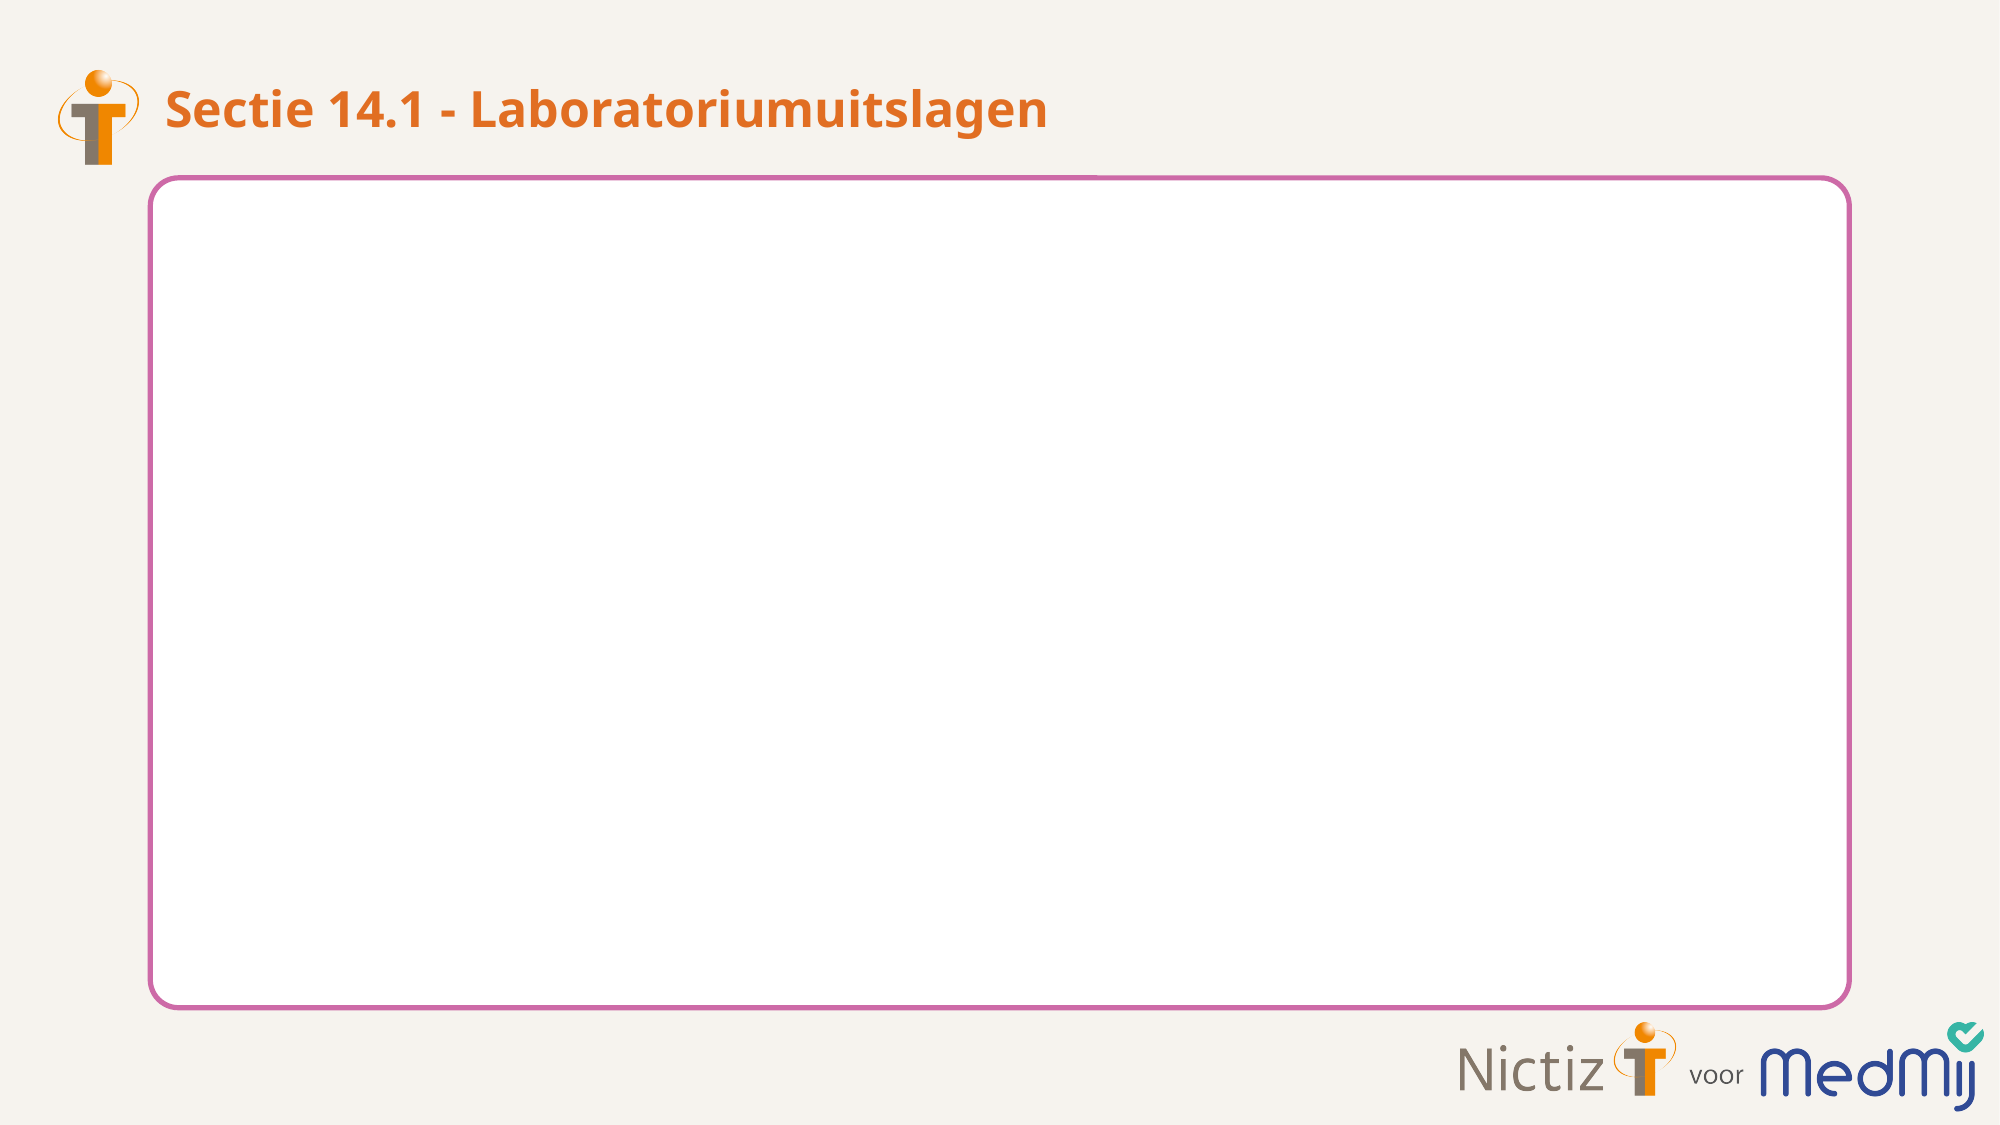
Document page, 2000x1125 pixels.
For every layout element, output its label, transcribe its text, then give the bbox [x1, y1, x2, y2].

picture [1457, 1019, 1988, 1113]
title Sectie 14.1 - Laboratoriumuitslagen [150, 76, 1850, 165]
picture [50, 66, 151, 187]
